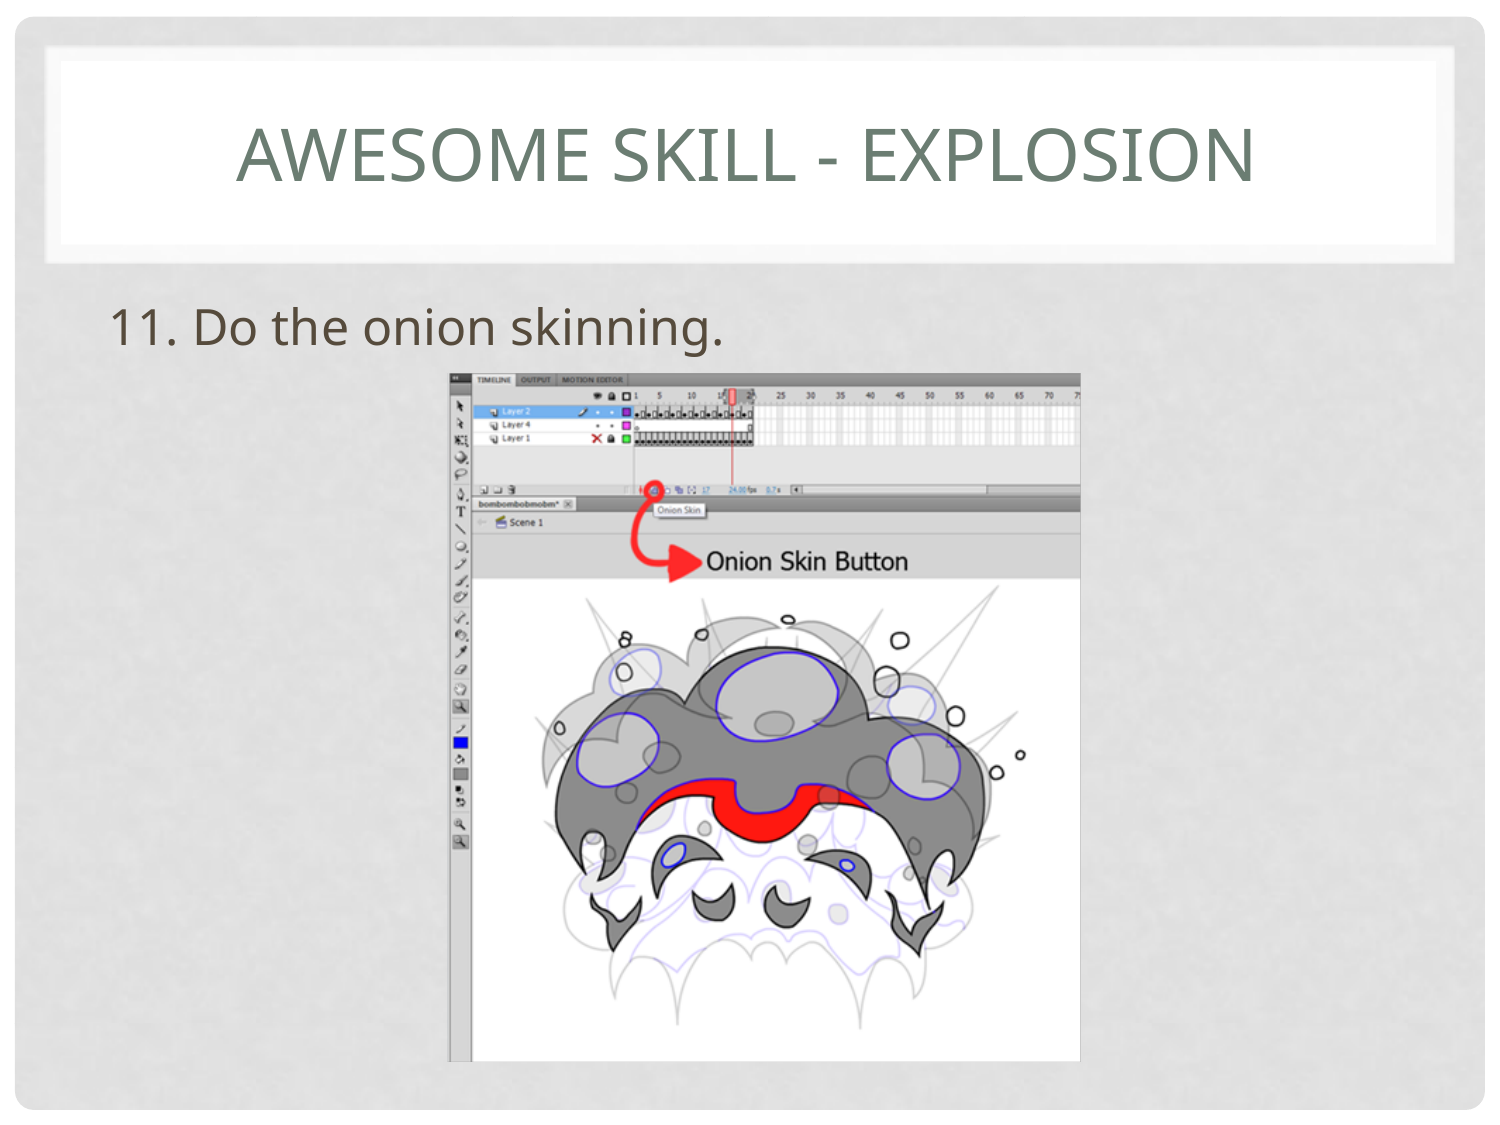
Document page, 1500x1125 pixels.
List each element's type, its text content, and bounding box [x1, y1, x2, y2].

title Awesome skill - explosion [69, 66, 1425, 238]
picture [447, 373, 1081, 1062]
list 11. Do the onion skinning. [75, 287, 1425, 1005]
